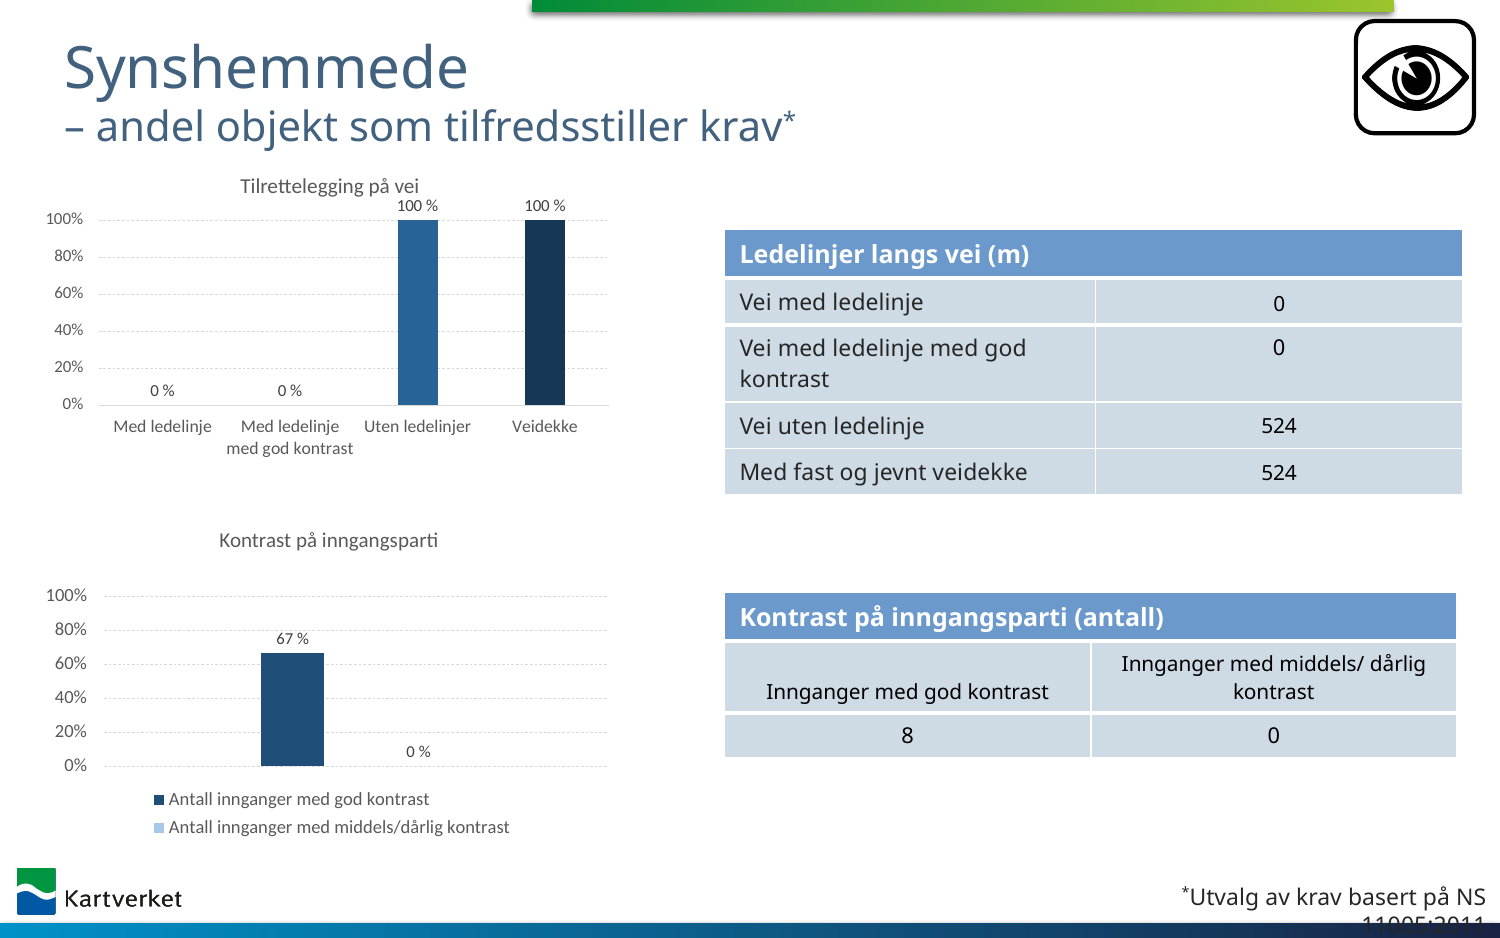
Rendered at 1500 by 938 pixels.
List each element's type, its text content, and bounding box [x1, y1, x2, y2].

table_cell 524 [1096, 403, 1462, 448]
table_cell Innganger med middels/ dårlig kontrast [1092, 643, 1456, 711]
picture [41, 166, 619, 492]
table_cell 8 [725, 715, 1090, 757]
text_box Synshemmede – andel objekt som tilfredsstiller krav* [49, 24, 1431, 158]
table_cell Innganger med god kontrast [725, 643, 1090, 711]
table_header Kontrast på inngangsparti (antall) [725, 593, 1456, 639]
table_cell 524 [1096, 449, 1462, 494]
table_cell 0 [1092, 715, 1456, 757]
table_cell 0 [1096, 280, 1462, 323]
text_box *Utvalg av krav basert på NS 11005:2011 [1068, 873, 1500, 938]
picture [41, 520, 617, 846]
table_cell Vei med ledelinje med god kontrast [725, 327, 1095, 401]
table_cell Vei uten ledelinje [725, 403, 1095, 448]
table_header Ledelinjer langs vei (m) [725, 230, 1462, 276]
table_cell Vei med ledelinje [725, 280, 1095, 323]
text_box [1355, 20, 1475, 134]
table_cell Med fast og jevnt veidekke [725, 449, 1095, 494]
table_cell 0 [1096, 327, 1462, 401]
